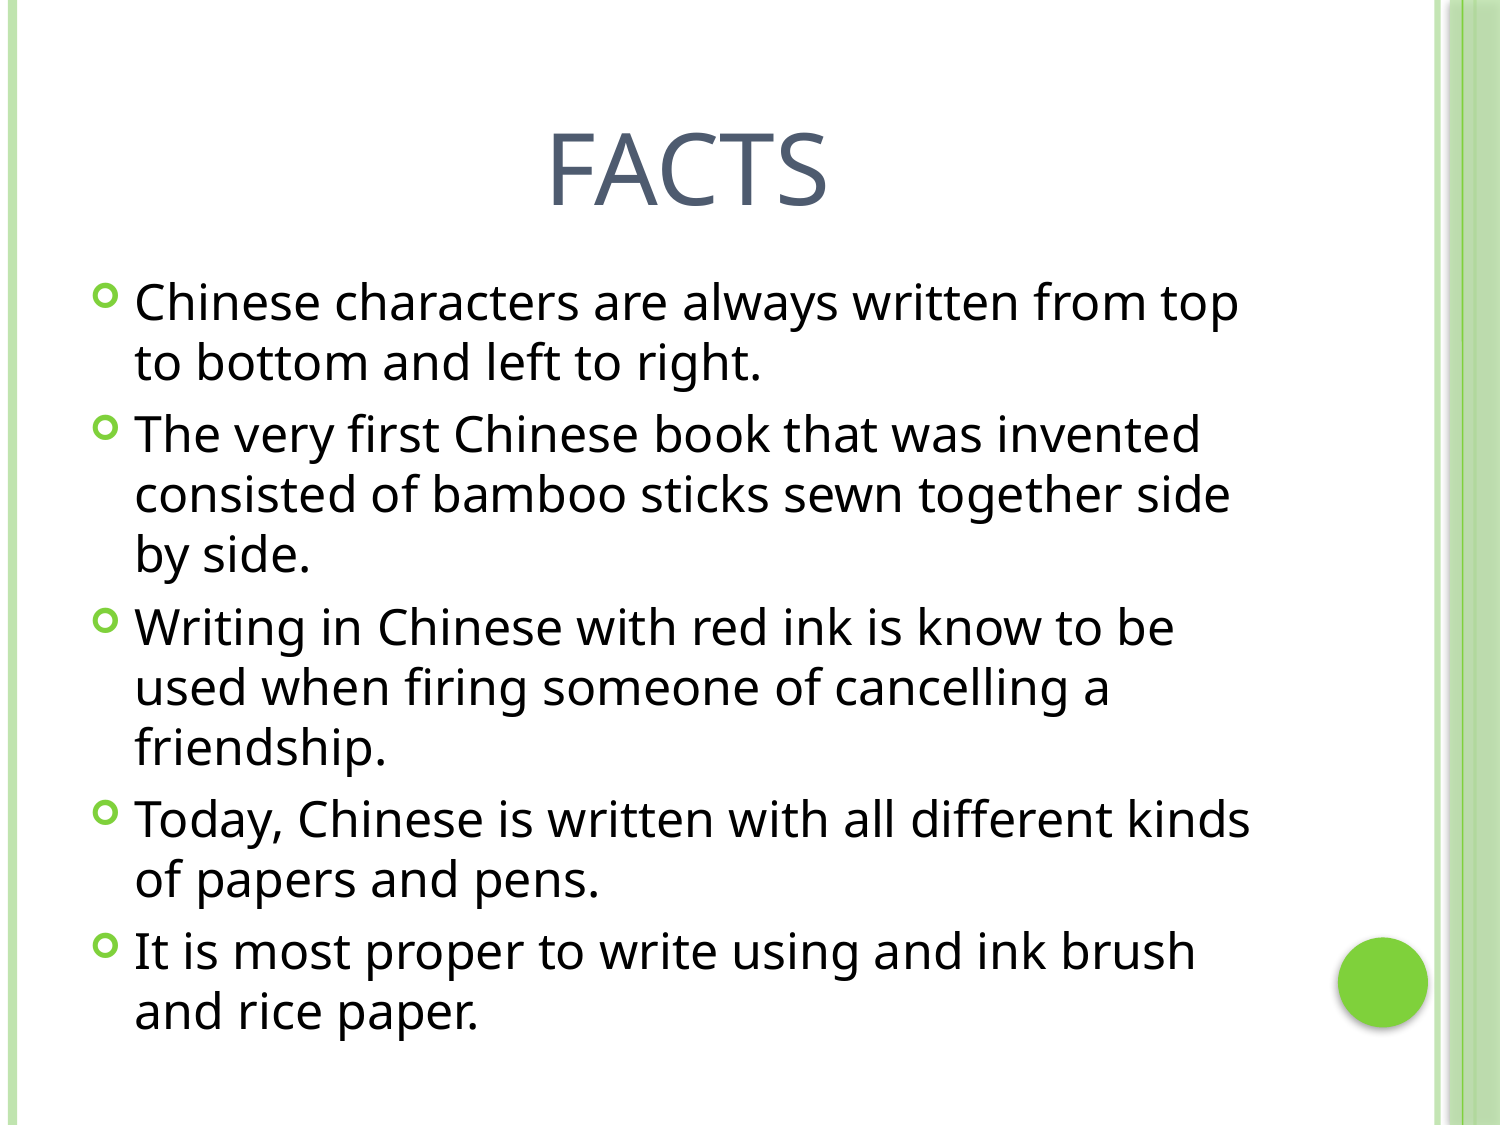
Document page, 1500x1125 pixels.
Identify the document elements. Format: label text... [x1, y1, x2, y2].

title Facts [75, 45, 1300, 233]
list Chinese characters are always written from top to bottom and left to right. The very first Chinese book that was invented consisted of bamboo sticks sewn together side by side. Writing in Chinese with red ink is know to be used when firing someone of cancelling a friendship. Today, Chinese is written with all different kinds of papers and pens. It is most proper to write using and ink brush and rice paper. [75, 262, 1300, 1062]
